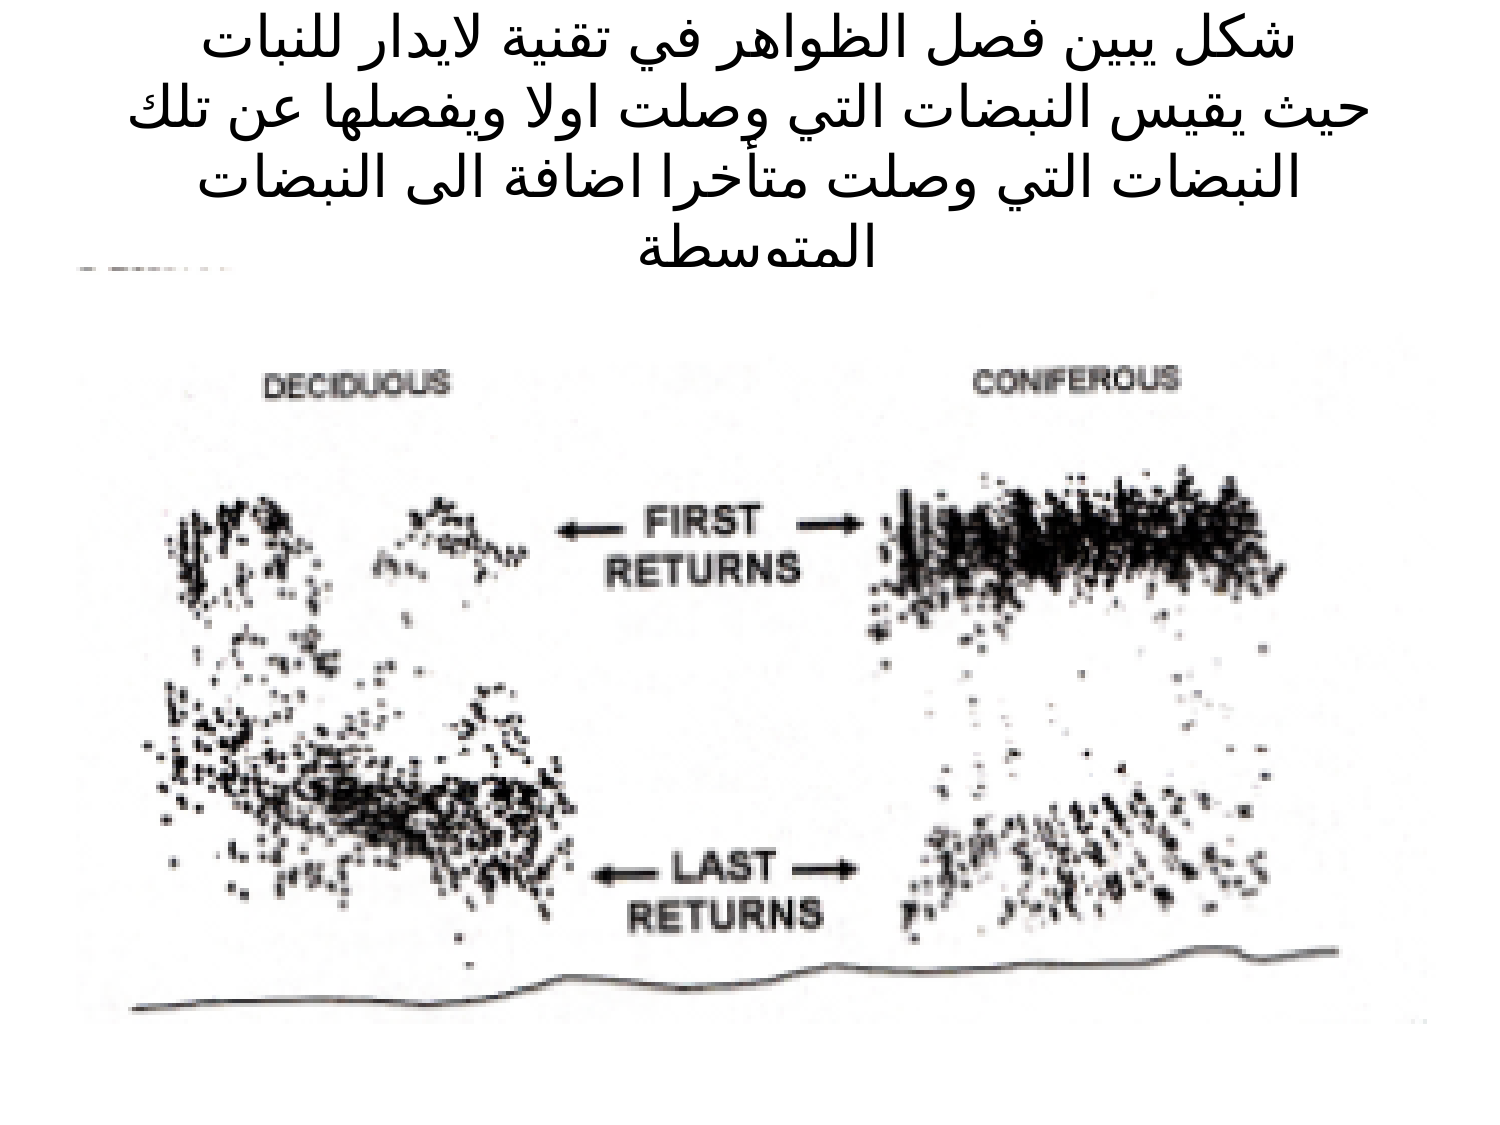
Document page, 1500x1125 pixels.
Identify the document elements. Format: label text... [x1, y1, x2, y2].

picture [76, 266, 1436, 1024]
title شكل يبين فصل الظواهر في تقنية لايدار للنبات حيث يقيس النبضات التي وصلت اولا ويفصلها عن تلك النبضات التي وصلت متأخرا اضافة الى النبضات المتوسطة [75, 45, 1425, 233]
